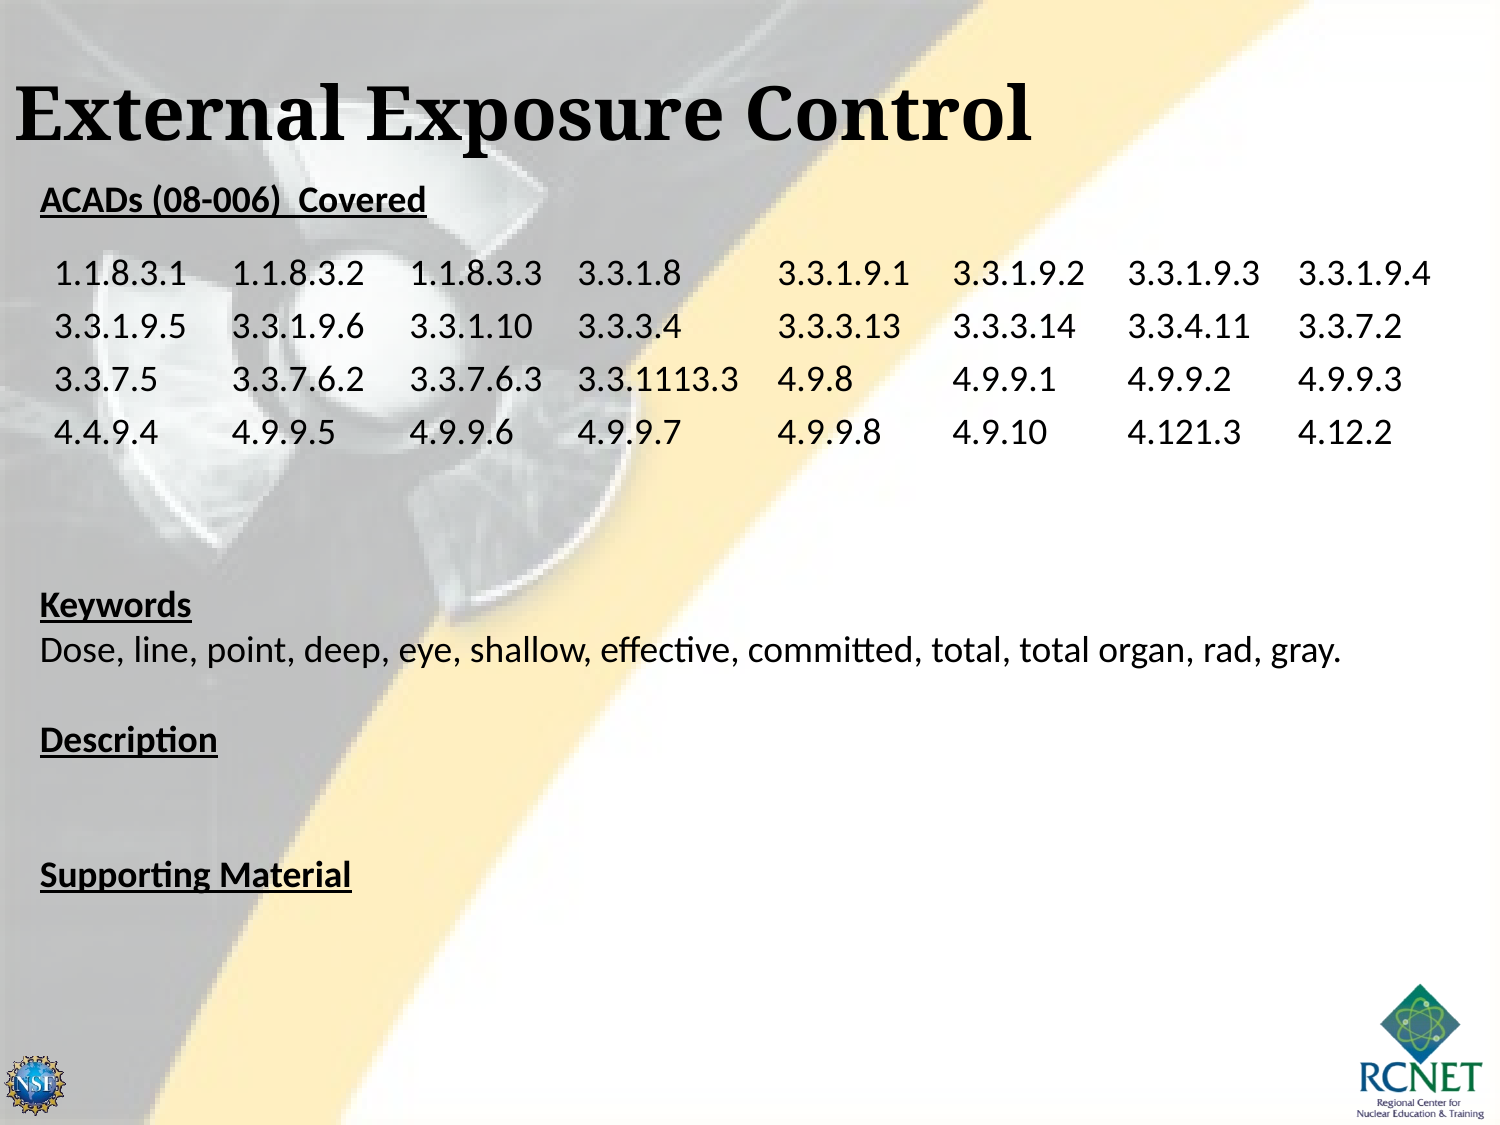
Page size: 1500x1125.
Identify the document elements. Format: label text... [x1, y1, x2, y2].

table_cell 3.3.1.10 [394, 303, 562, 356]
table_header 1.1.8.3.1 [39, 250, 217, 303]
table_header 3.3.1.9.3 [1112, 250, 1283, 303]
table_cell 4.9.9.5 [217, 408, 394, 461]
table_header 3.3.1.9.2 [937, 250, 1112, 303]
table_header 1.1.8.3.2 [217, 250, 394, 303]
table_cell 4.9.9.1 [937, 356, 1112, 408]
table_cell 4.9.10 [937, 408, 1112, 461]
table_cell 4.9.9.2 [1112, 356, 1283, 408]
table_header 3.3.1.8 [562, 250, 762, 303]
text_box ACADs (08-006) Covered Keywords Dose, line, point, deep, eye, shallow, effective, committed, total, total organ, rad, gray. Description Supporting Material [24, 167, 1475, 972]
table_cell 3.3.1.9.5 [39, 303, 217, 356]
table_cell 4.9.9.6 [394, 408, 562, 461]
table_cell 4.9.9.8 [762, 408, 937, 461]
table_cell 3.3.3.13 [762, 303, 937, 356]
table_cell 3.3.3.14 [937, 303, 1112, 356]
table_cell 4.4.9.4 [39, 408, 217, 461]
table_cell 4.12.2 [1283, 408, 1461, 461]
table_cell 4.9.9.3 [1283, 356, 1461, 408]
table_cell 3.3.7.6.3 [394, 356, 562, 408]
table_cell 3.3.7.6.2 [217, 356, 394, 408]
picture [0, 1056, 75, 1116]
table_cell 3.3.7.5 [39, 356, 217, 408]
table_cell 4.9.8 [762, 356, 937, 408]
table_header 3.3.1.9.4 [1283, 250, 1461, 303]
table_cell 4.9.9.7 [562, 408, 762, 461]
table_cell 3.3.4.11 [1112, 303, 1283, 356]
table_cell 3.3.7.2 [1283, 303, 1461, 356]
table_cell 3.3.1113.3 [562, 356, 762, 408]
text_box External Exposure Control [0, 0, 1500, 163]
table_cell 3.3.1.9.6 [217, 303, 394, 356]
picture [1332, 977, 1500, 1125]
table_header 1.1.8.3.3 [394, 250, 562, 303]
table_cell 4.121.3 [1112, 408, 1283, 461]
table_header 3.3.1.9.1 [762, 250, 937, 303]
table_cell 3.3.3.4 [562, 303, 762, 356]
